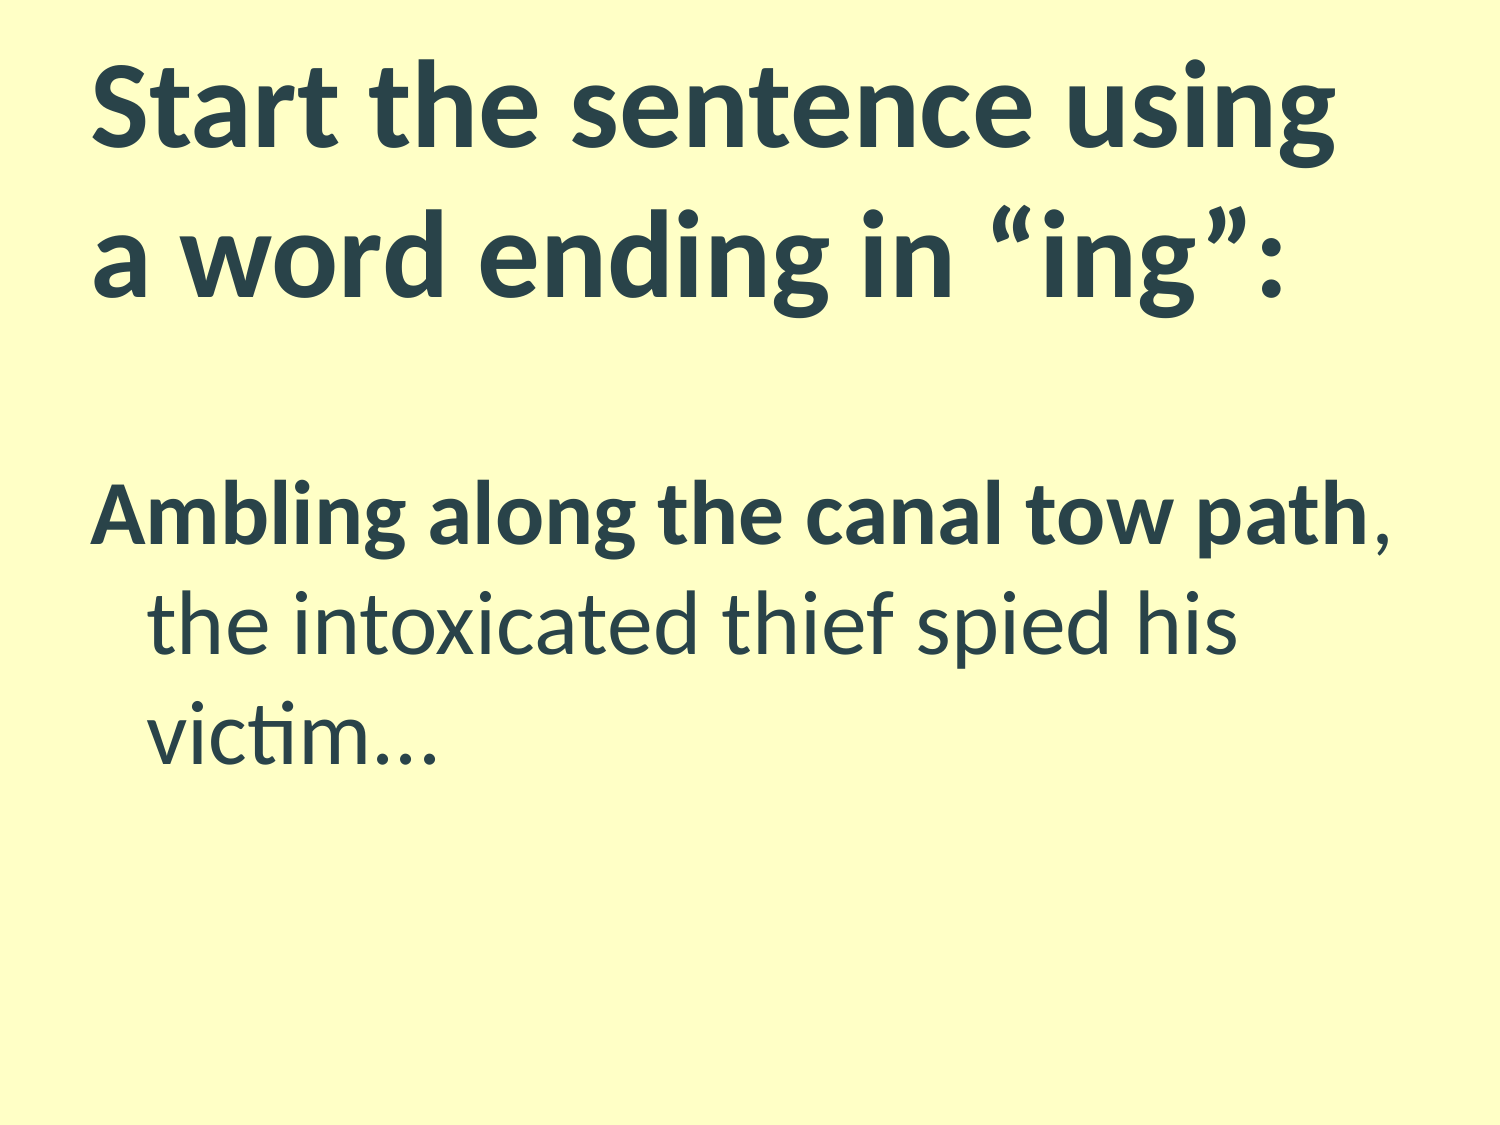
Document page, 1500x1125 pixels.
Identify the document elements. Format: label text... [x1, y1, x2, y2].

title Start the sentence using a word ending in “ing”: [75, 45, 1425, 300]
list Ambling along the canal tow path, the intoxicated thief spied his victim... [75, 445, 1425, 1125]
